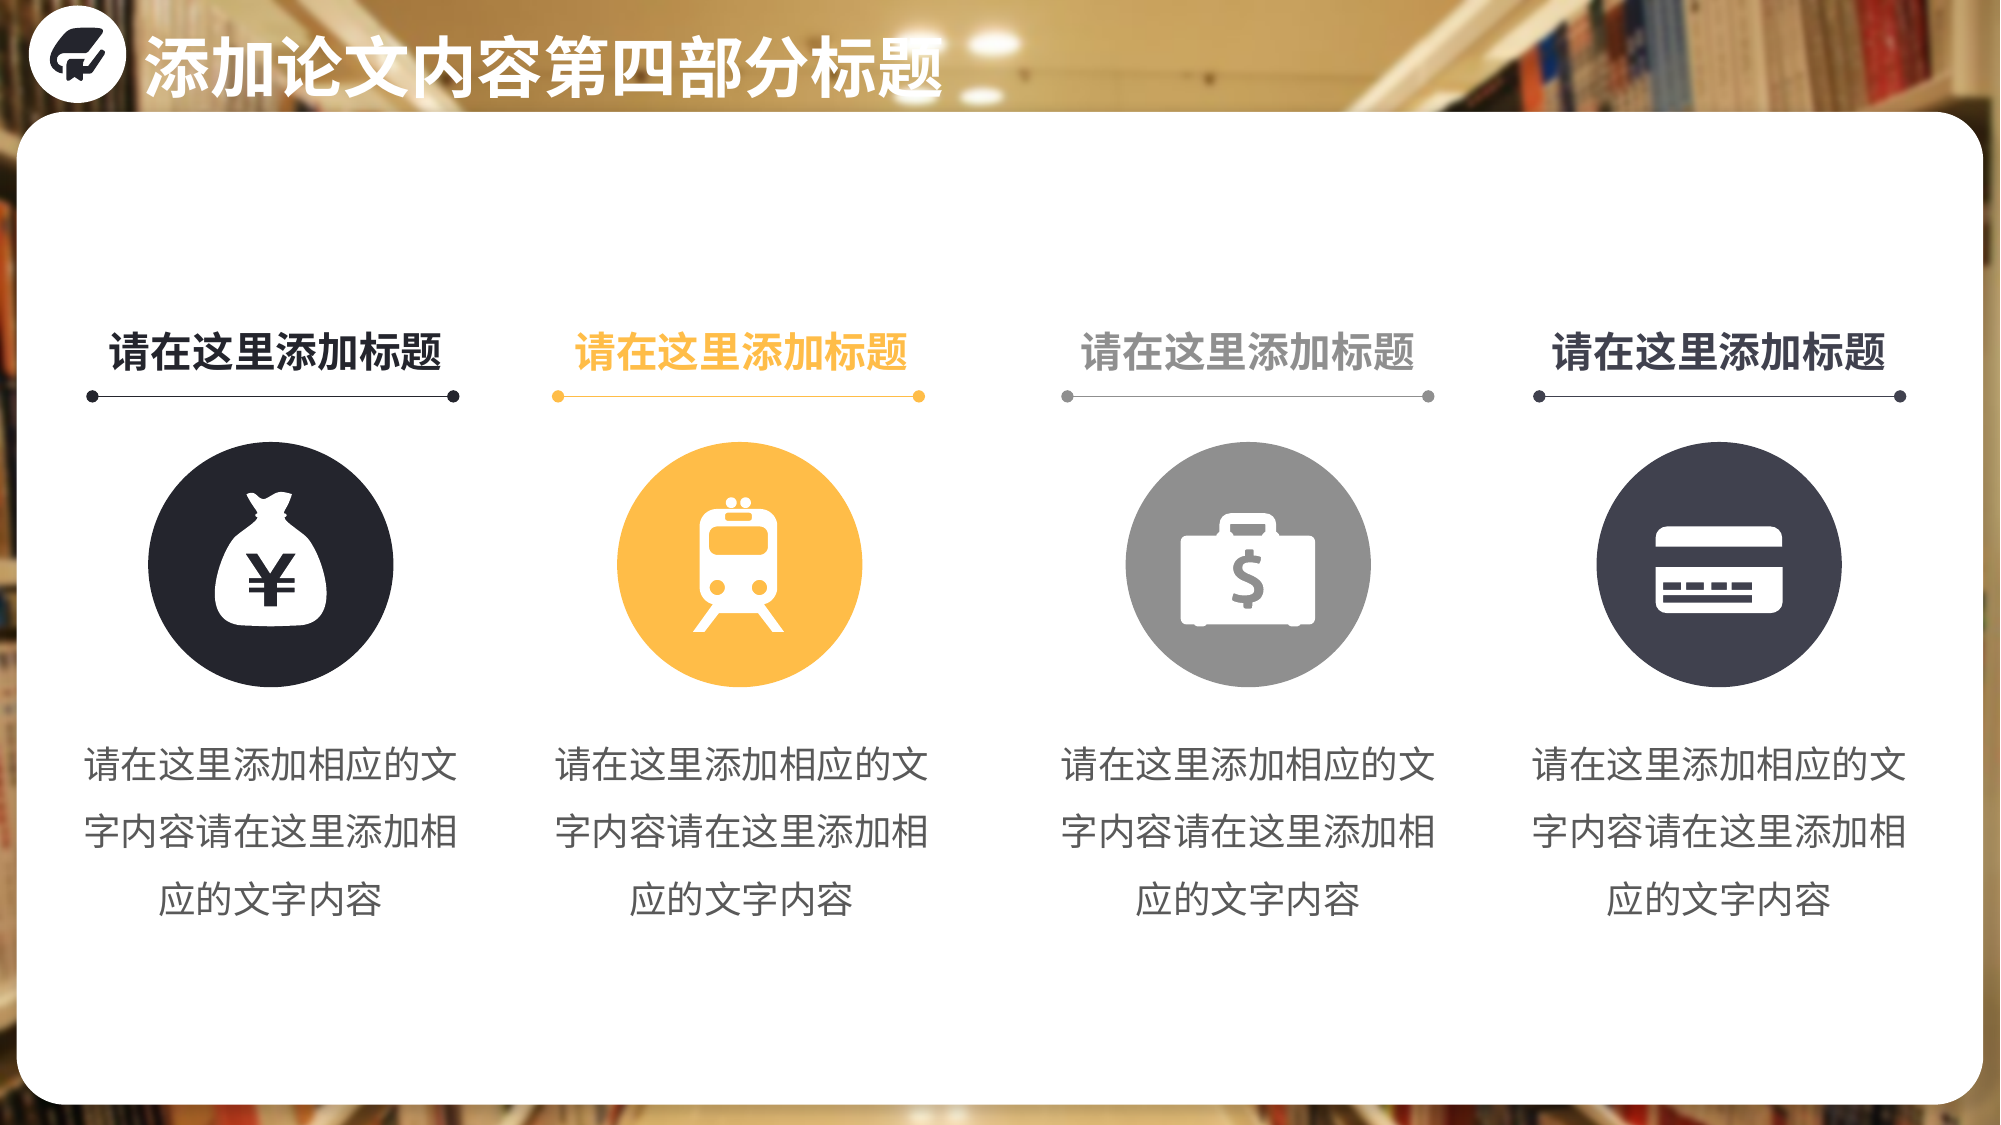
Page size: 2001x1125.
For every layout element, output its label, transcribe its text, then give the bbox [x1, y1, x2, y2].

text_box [28, 5, 127, 103]
text_box 请在这里添加标题 [1537, 318, 1901, 383]
text_box [15, 110, 1985, 1106]
text_box [693, 497, 784, 632]
text_box [148, 441, 394, 688]
text_box [214, 491, 327, 627]
text_box 请在这里添加相应的文字内容请在这里添加相应的文字内容 [534, 710, 950, 929]
text_box [1655, 526, 1783, 547]
picture [0, 0, 2000, 1125]
text_box 请在这里添加相应的文字内容请在这里添加相应的文字内容 [63, 710, 479, 929]
text_box [1655, 567, 1783, 614]
text_box 请在这里添加标题 [1065, 318, 1430, 383]
text_box 请在这里添加相应的文字内容请在这里添加相应的文字内容 [1511, 710, 1927, 929]
text_box [1180, 513, 1316, 627]
text_box 请在这里添加相应的文字内容请在这里添加相应的文字内容 [1040, 710, 1456, 929]
text_box [1125, 441, 1371, 688]
text_box 请在这里添加标题 [93, 318, 458, 383]
text_box [1596, 441, 1842, 688]
text_box 添加论文内容第四部分标题 [128, 0, 1065, 113]
text_box 请在这里添加标题 [559, 318, 924, 383]
text_box [617, 441, 863, 688]
